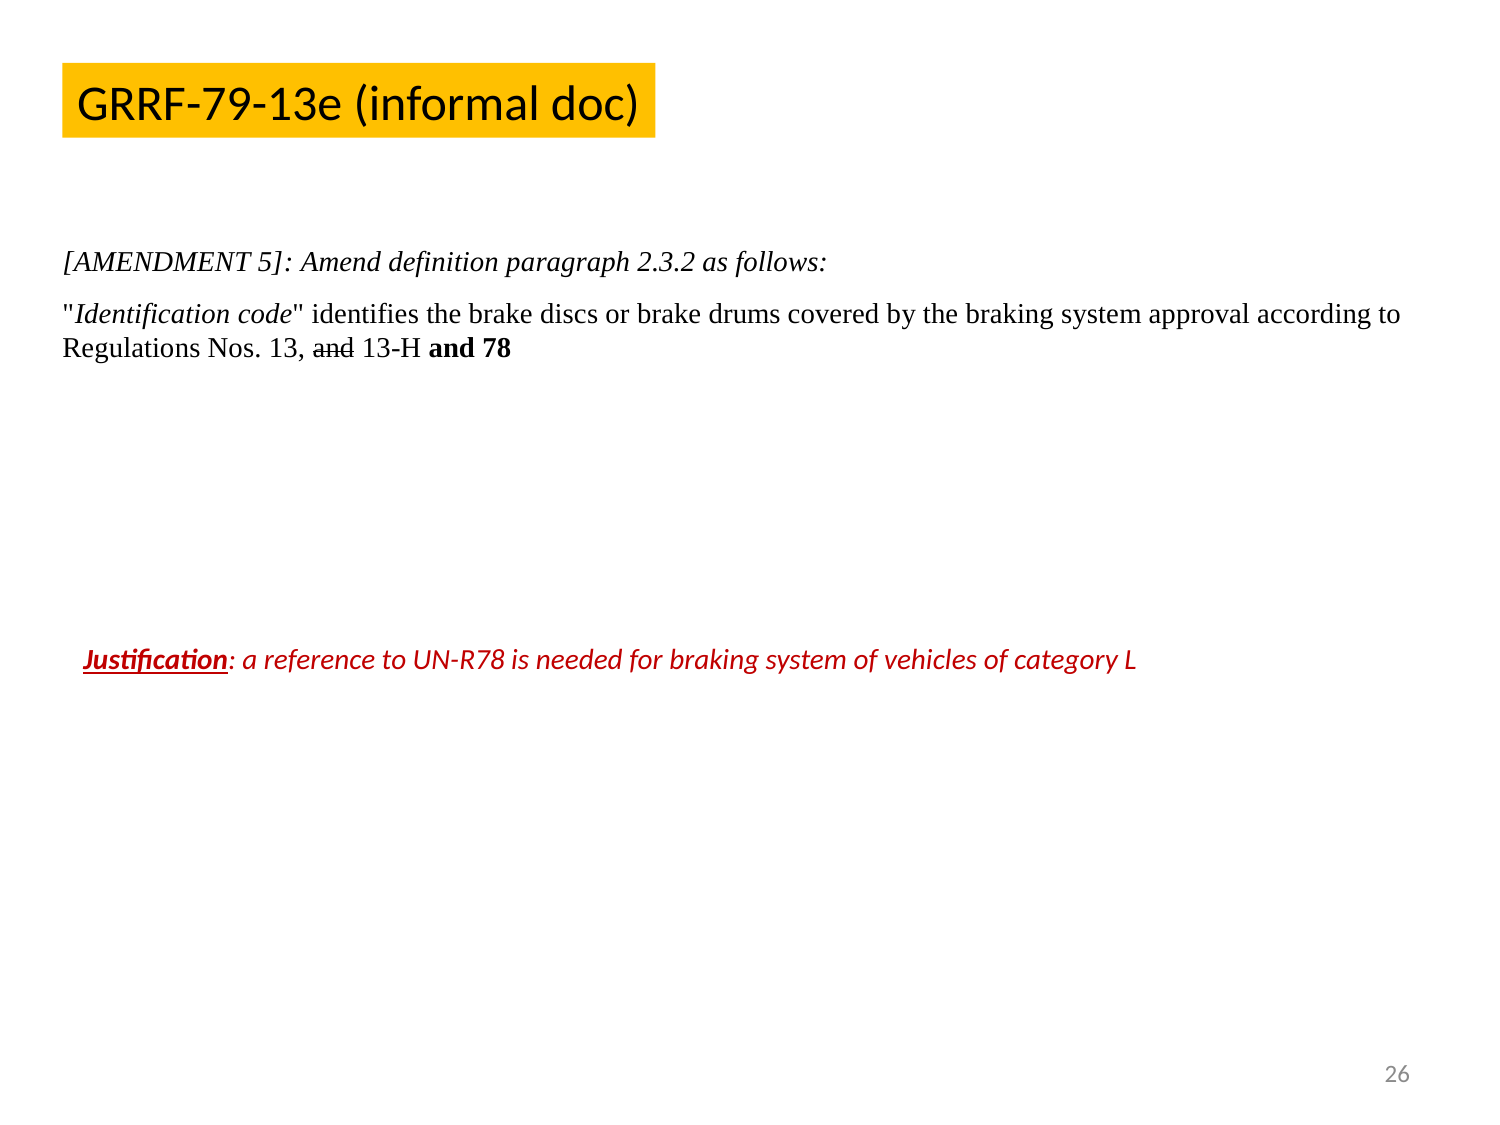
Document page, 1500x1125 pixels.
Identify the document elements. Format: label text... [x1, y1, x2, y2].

slide_number 26 [1074, 1042, 1425, 1103]
picture [62, 243, 1436, 365]
text_box GRRF-79-13e (informal doc) [62, 62, 656, 138]
text_box Justification: a reference to UN-R78 is needed for braking system of vehicles of category L [68, 633, 1153, 683]
